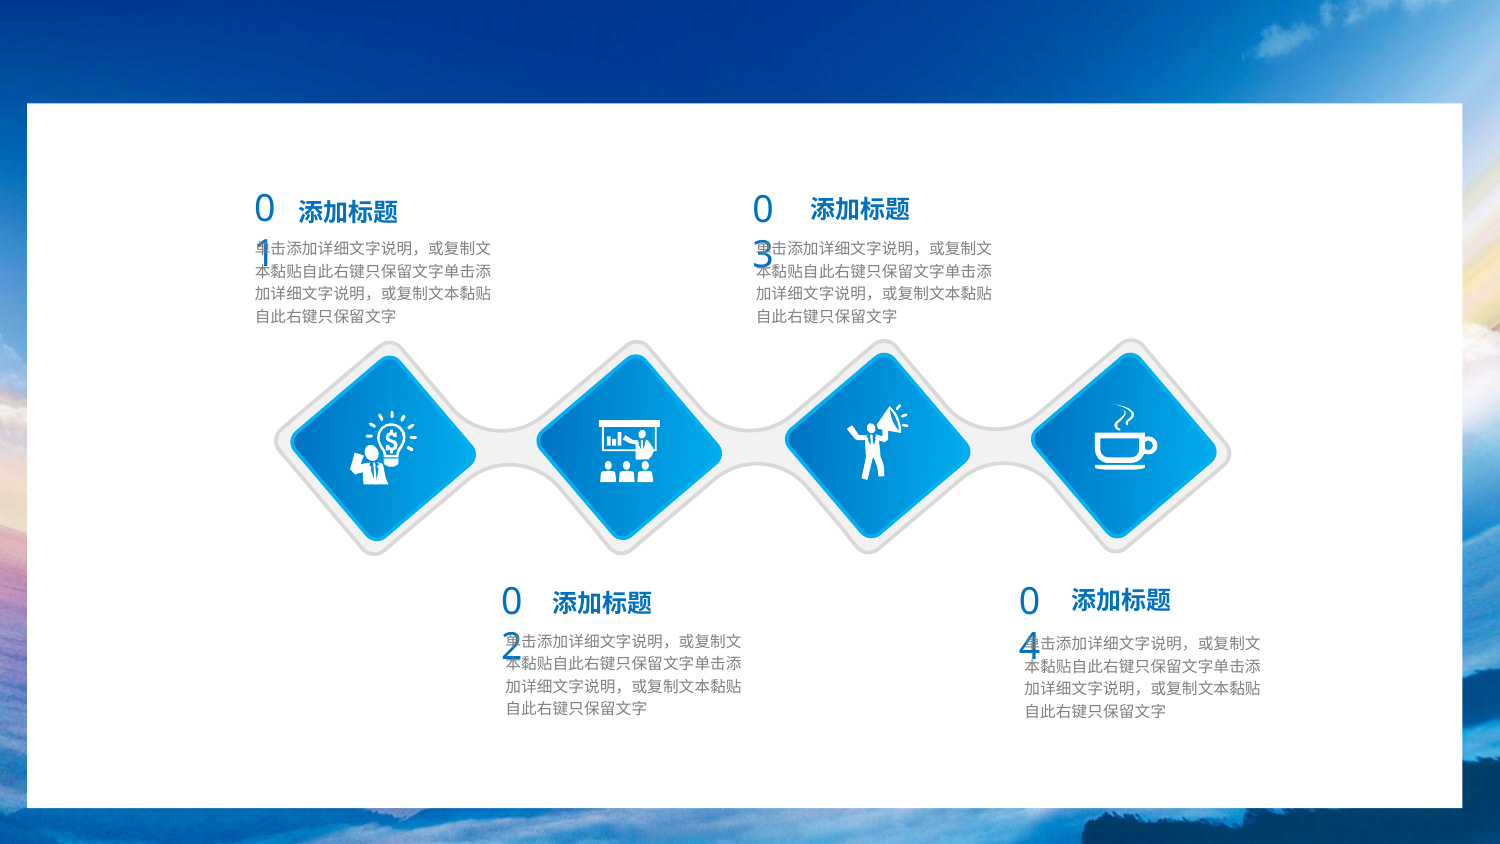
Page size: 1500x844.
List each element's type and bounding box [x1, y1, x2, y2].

text_box [1192, 569, 1287, 730]
picture [0, 0, 1500, 844]
text_box [239, 176, 314, 335]
text_box [314, 129, 1192, 765]
